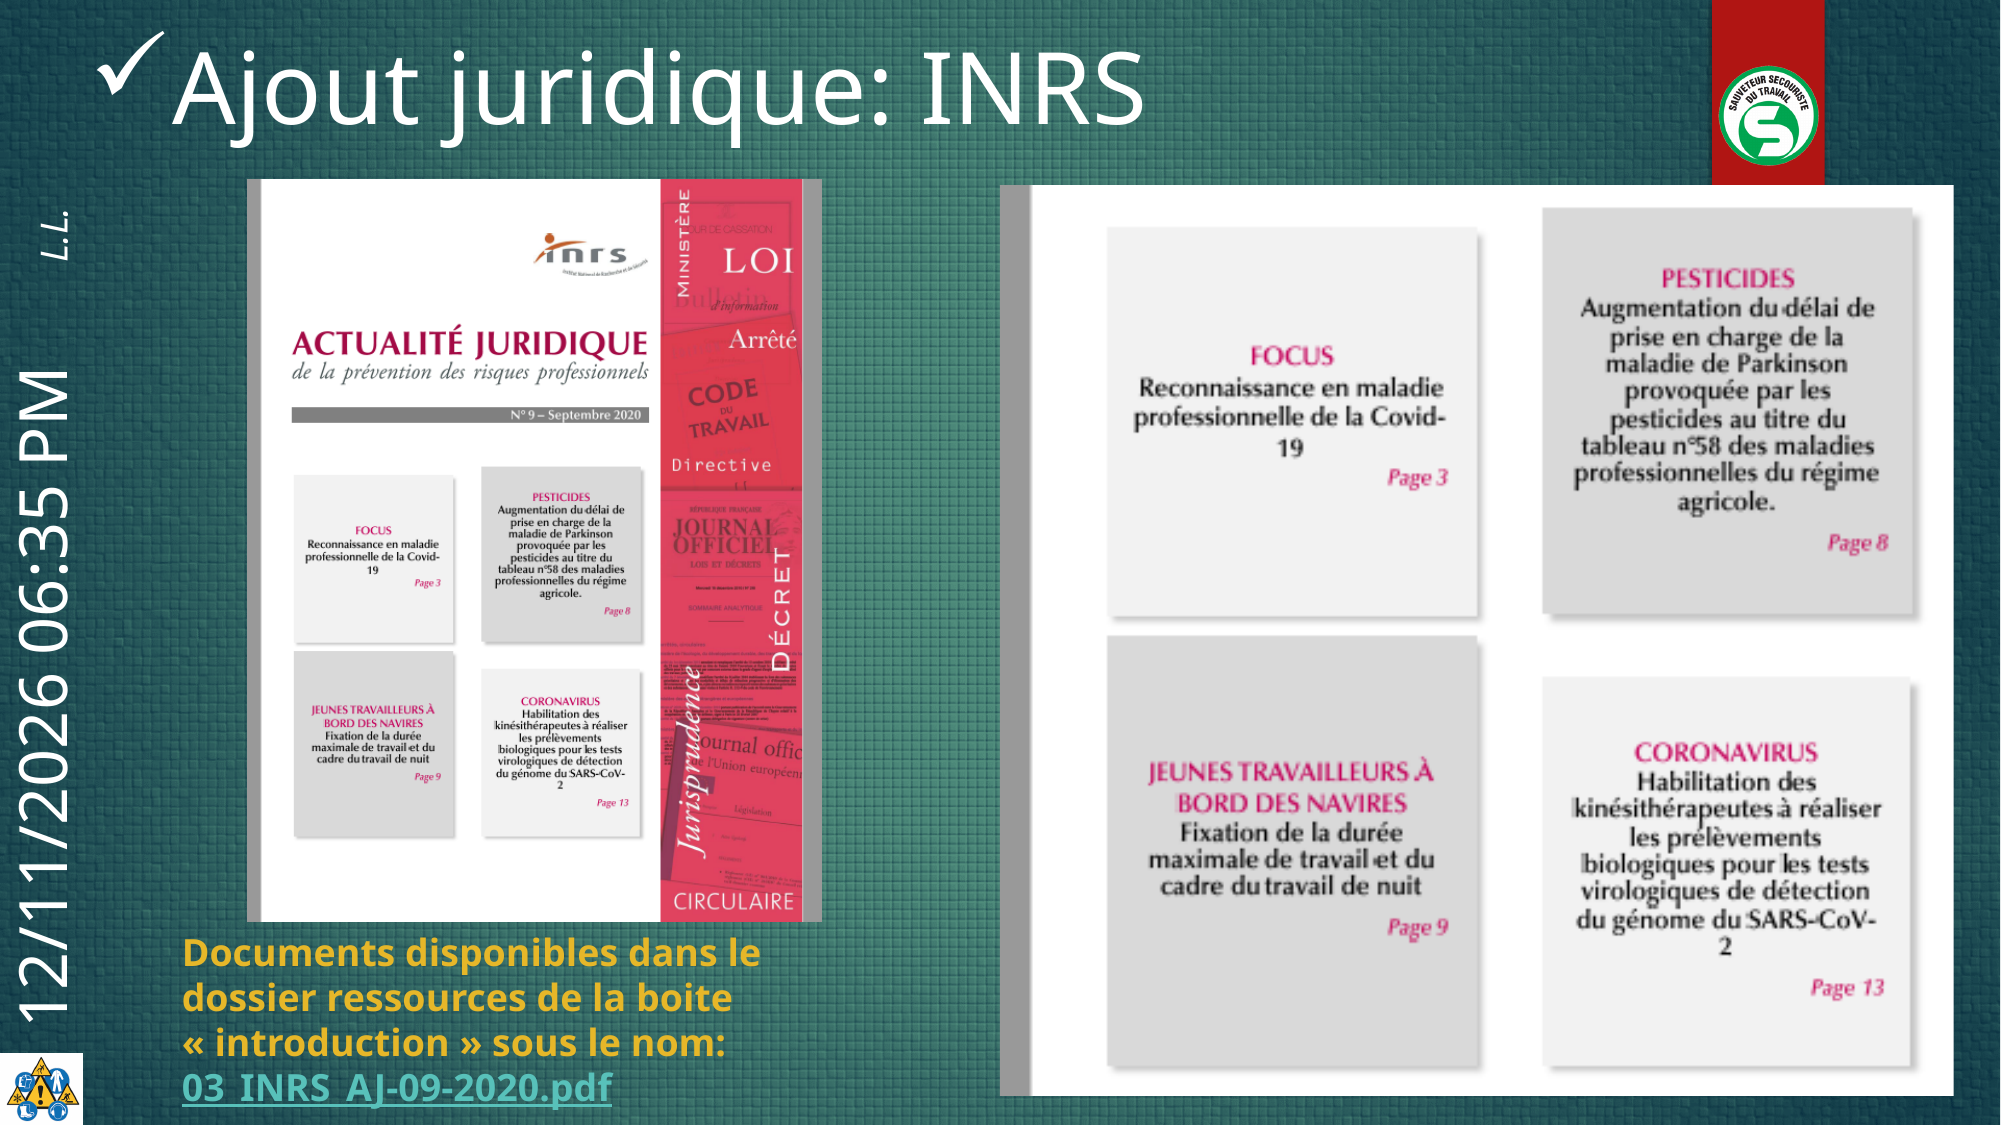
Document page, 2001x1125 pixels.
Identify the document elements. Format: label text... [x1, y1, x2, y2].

picture [1718, 65, 1819, 166]
picture [999, 185, 1954, 1096]
picture [0, 1053, 83, 1125]
picture [247, 179, 823, 922]
text_box Documents disponibles dans le dossier ressources de la boite « introduction » sous le nom: 03_INRS_AJ-09-2020.pdf [167, 921, 903, 1122]
text_box Ajout juridique: INRS [0, 17, 1556, 153]
